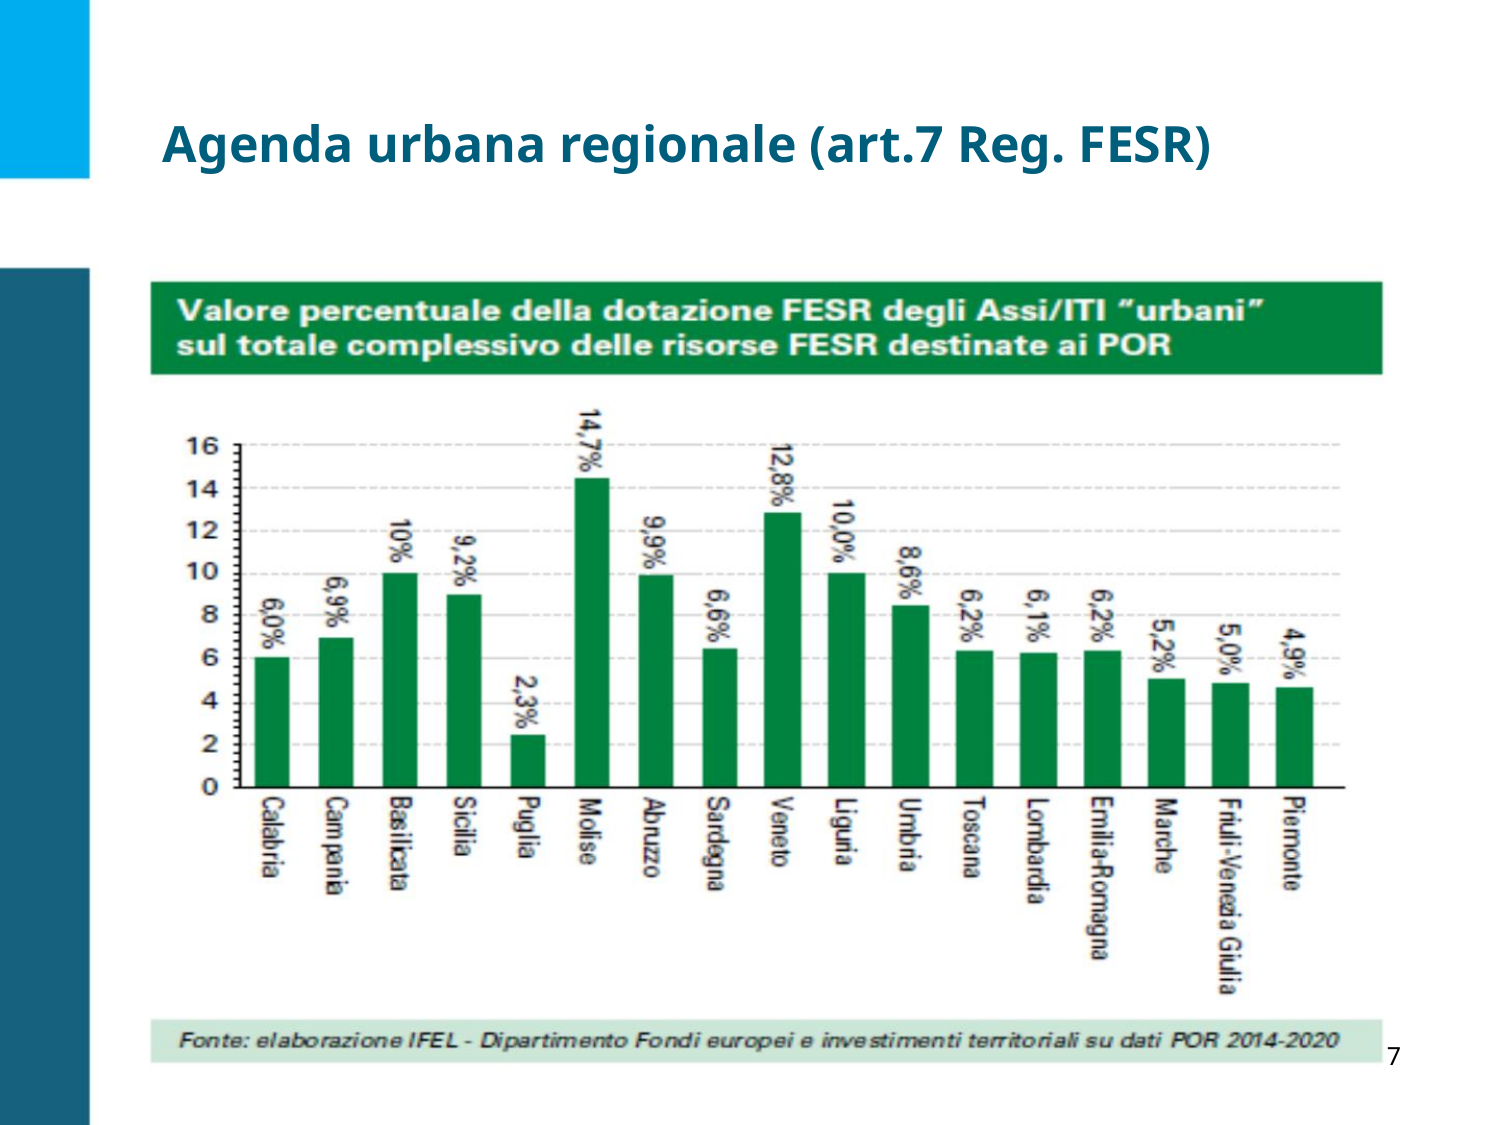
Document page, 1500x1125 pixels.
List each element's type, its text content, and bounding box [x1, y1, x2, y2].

text_box Agenda urbana regionale (art.7 Reg. FESR) [162, 117, 1338, 173]
text_box 7 [1386, 1042, 1439, 1071]
text_box [0, 0, 1500, 1125]
